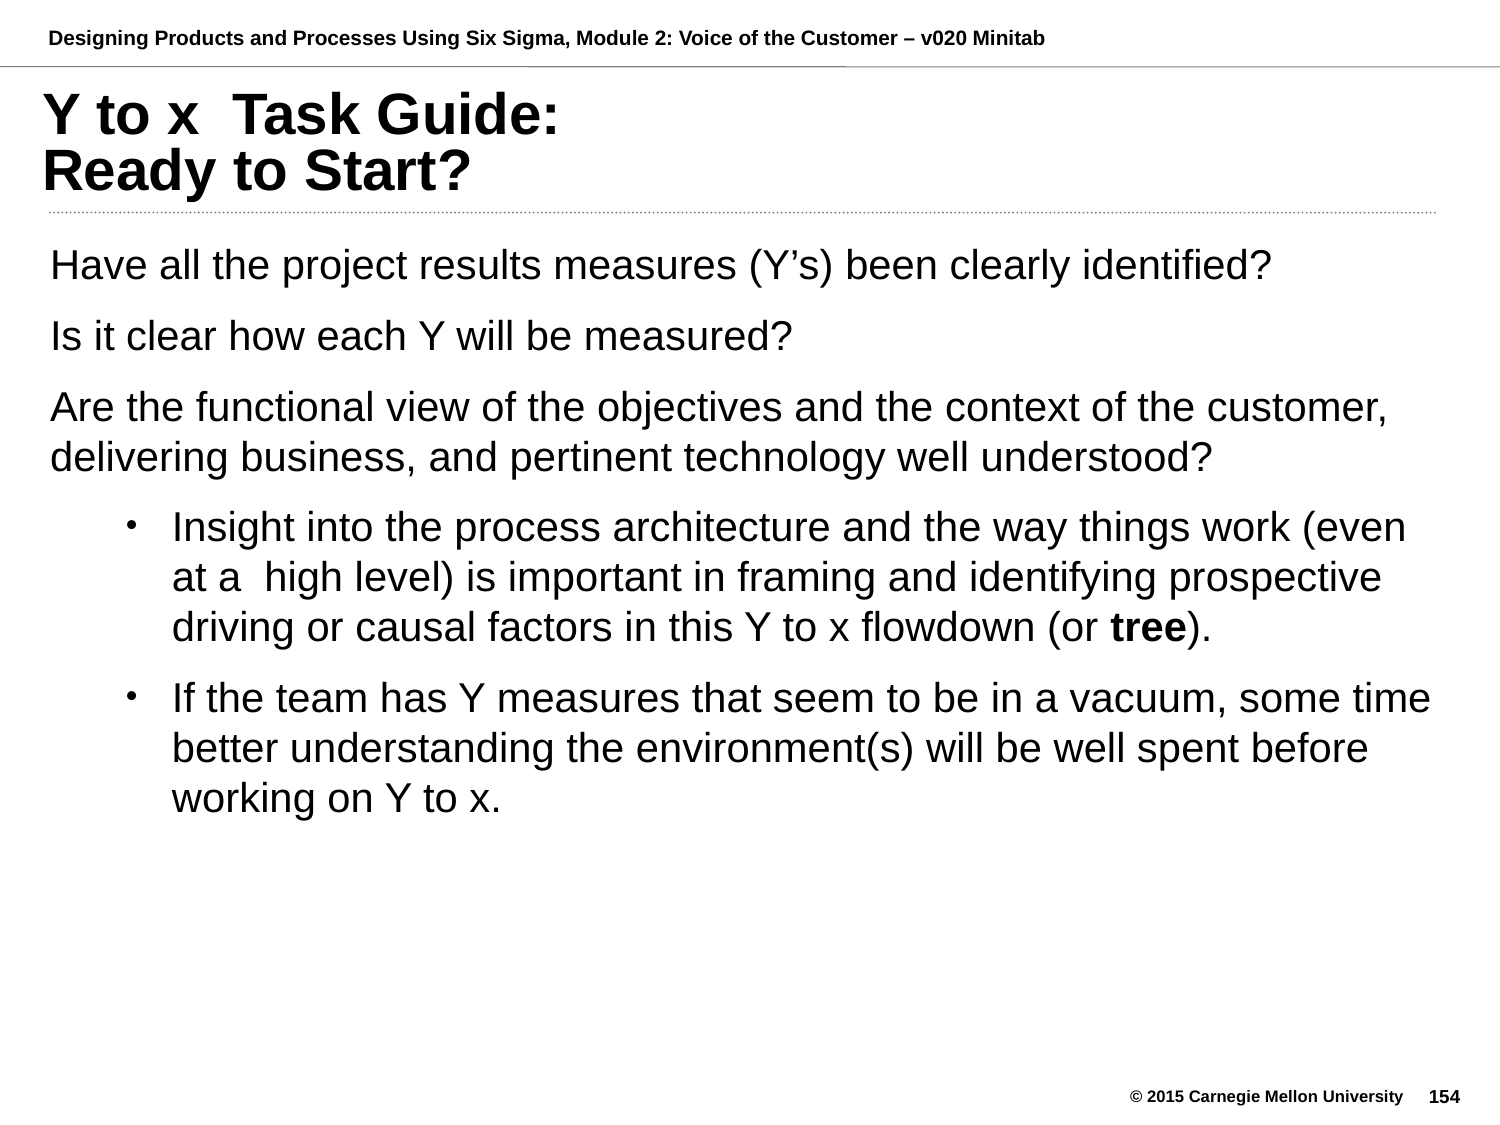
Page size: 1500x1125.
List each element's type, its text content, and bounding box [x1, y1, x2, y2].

list Have all the project results measures (Y’s) been clearly identified? Is it clear how each Y will be measured? Are the functional view of the objectives and the context of the customer, delivering business, and pertinent technology well understood? Insight into the process architecture and the way things work (even at a high level) is important in framing and identifying prospective driving or causal factors in this Y to x flowdown (or tree). If the team has Y measures that seem to be in a vacuum, some time better understanding the environment(s) will be well spent before working on Y to x. [50, 237, 1437, 1000]
title Y to x Task Guide: Ready to Start? [42, 89, 1438, 202]
